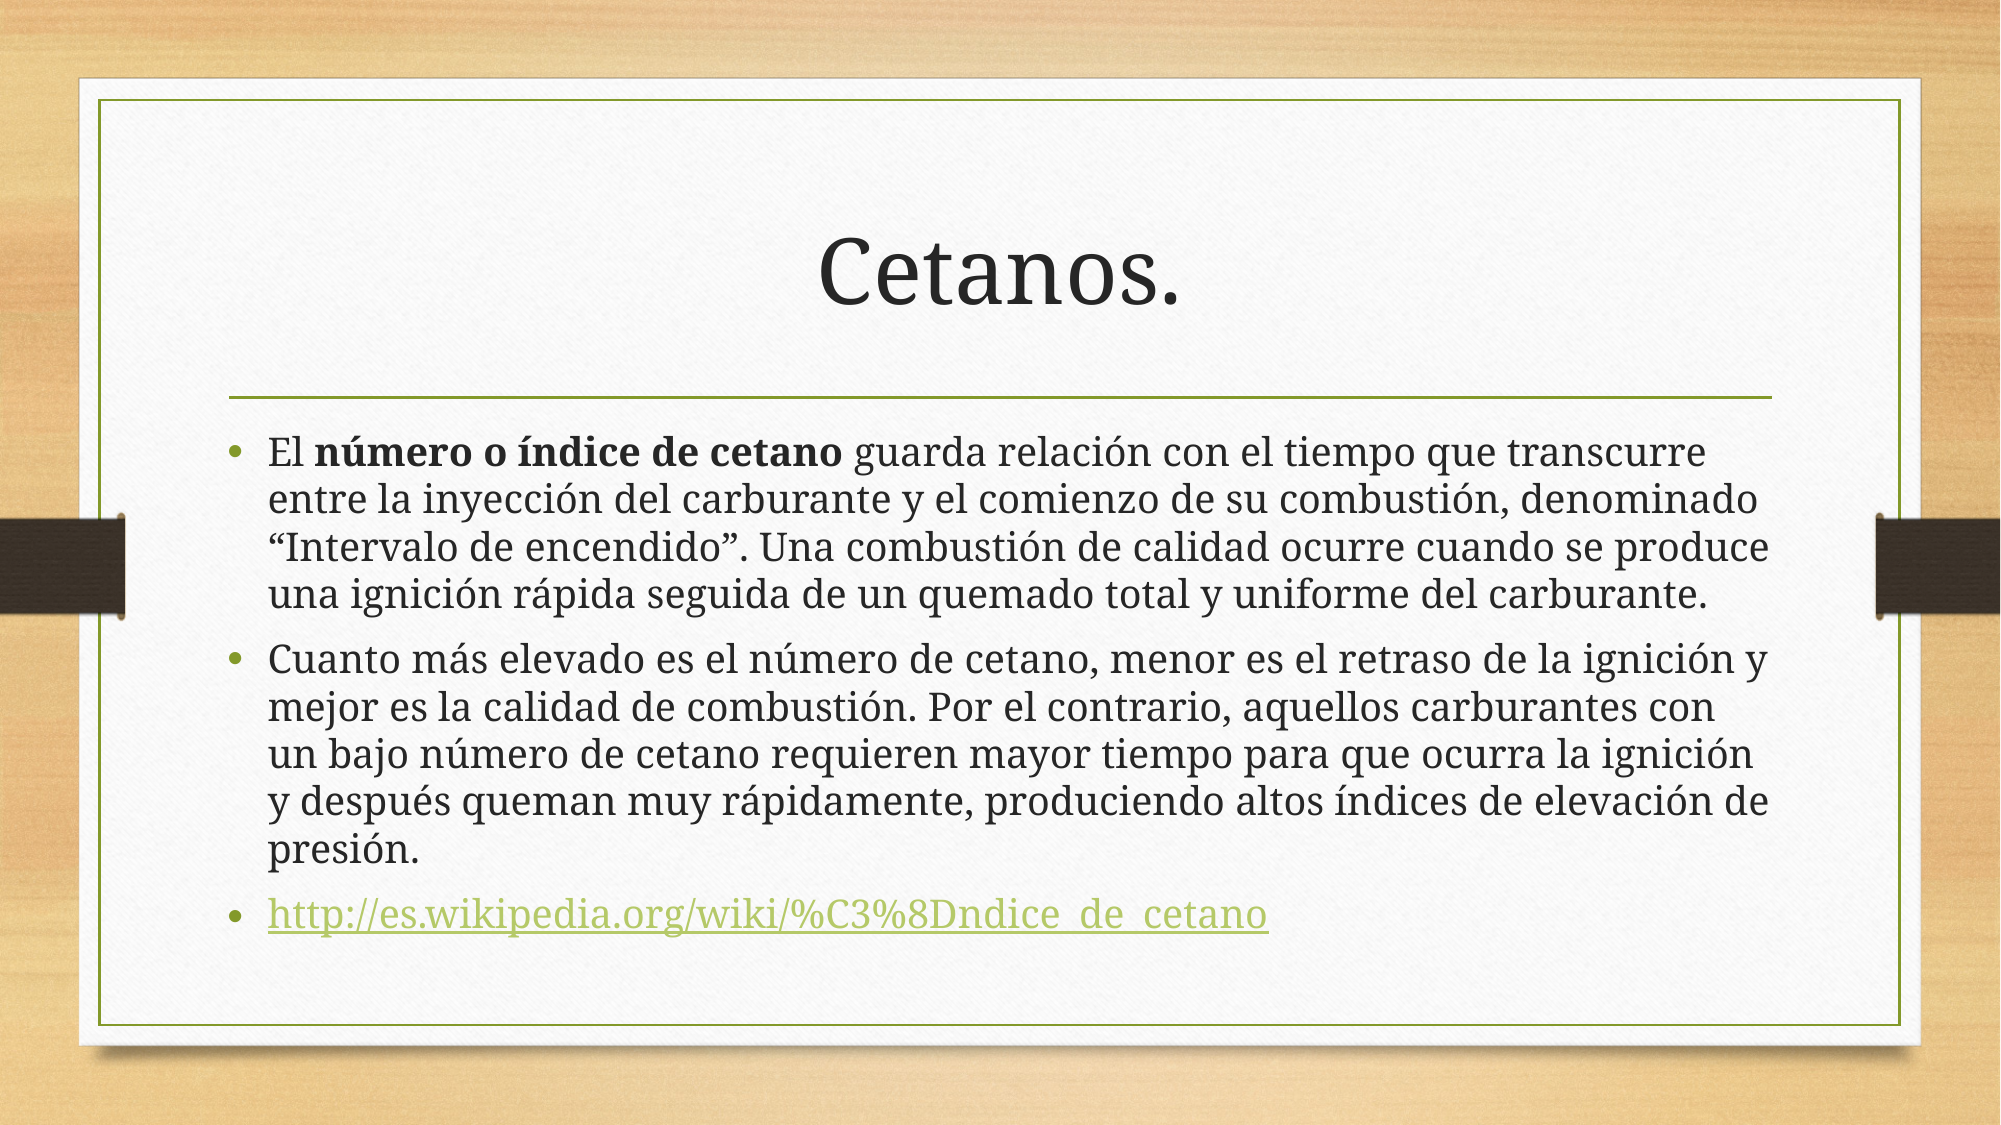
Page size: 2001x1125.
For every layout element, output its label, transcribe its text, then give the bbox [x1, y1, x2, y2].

picture [0, 0, 2001, 1125]
list El número o índice de cetano guarda relación con el tiempo que transcurre entre la inyección del carburante y el comienzo de su combustión, denominado “Intervalo de encendido”. Una combustión de calidad ocurre cuando se produce una ignición rápida seguida de un quemado total y uniforme del carburante. Cuanto más elevado es el número de cetano, menor es el retraso de la ignición y mejor es la calidad de combustión. Por el contrario, aquellos carburantes con un bajo número de cetano requieren mayor tiempo para que ocurra la ignición y después queman muy rápidamente, produciendo altos índices de elevación de presión. http://es.wikipedia.org/wiki/%C3%8Dndice_de_cetano [212, 419, 1788, 964]
title Cetanos. [212, 161, 1788, 375]
